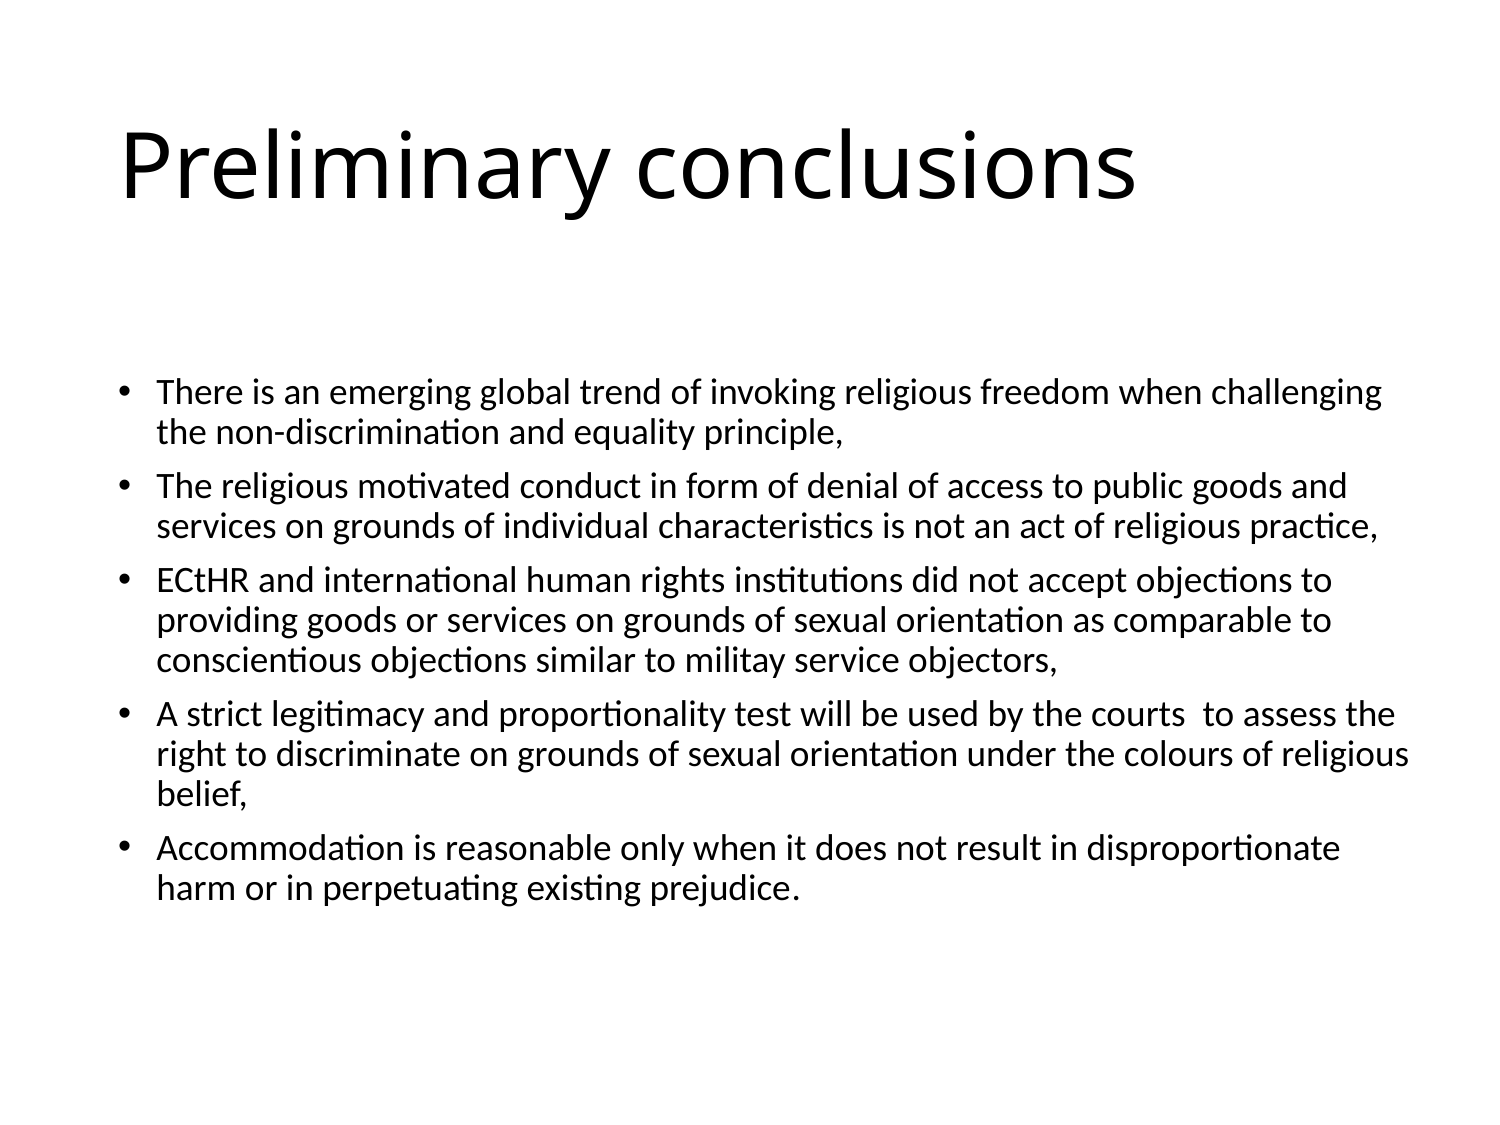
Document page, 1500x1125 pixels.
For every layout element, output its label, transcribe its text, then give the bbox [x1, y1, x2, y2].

title Preliminary conclusions [103, 59, 1397, 278]
list There is an emerging global trend of invoking religious freedom when challenging the non-discrimination and equality principle, The religious motivated conduct in form of denial of access to public goods and services on grounds of individual characteristics is not an act of religious practice, ECtHR and international human rights institutions did not accept objections to providing goods or services on grounds of sexual orientation as comparable to conscientious objections similar to militay service objectors, A strict legitimacy and proportionality test will be used by the courts to assess the right to discriminate on grounds of sexual orientation under the colours of religious belief, Accommodation is reasonable only when it does not result in disproportionate harm or in perpetuating existing prejudice. [103, 365, 1427, 952]
